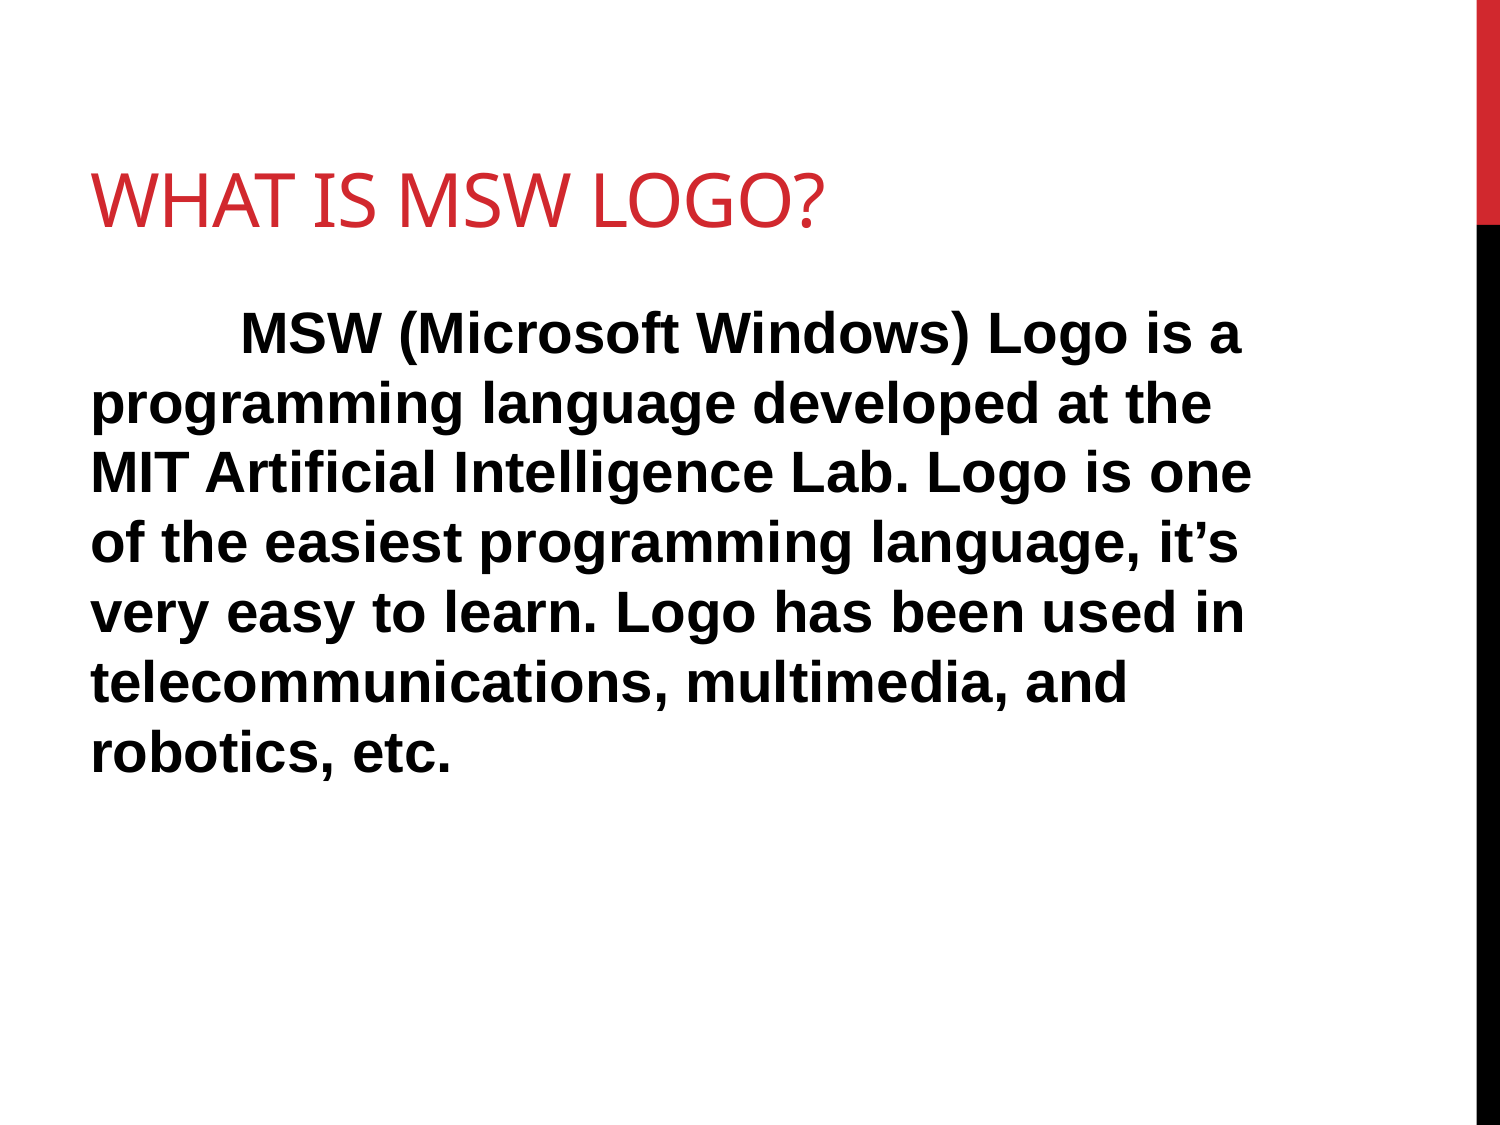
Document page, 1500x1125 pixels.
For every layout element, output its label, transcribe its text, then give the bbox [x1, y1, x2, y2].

title What is MSW LOGO? [75, 25, 1025, 250]
list MSW (Microsoft Windows) Logo is a programming language developed at the MIT Artificial Intelligence Lab. Logo is one of the easiest programming language, it’s very easy to learn. Logo has been used in telecommunications, multimedia, and robotics, etc. [75, 287, 1325, 1005]
